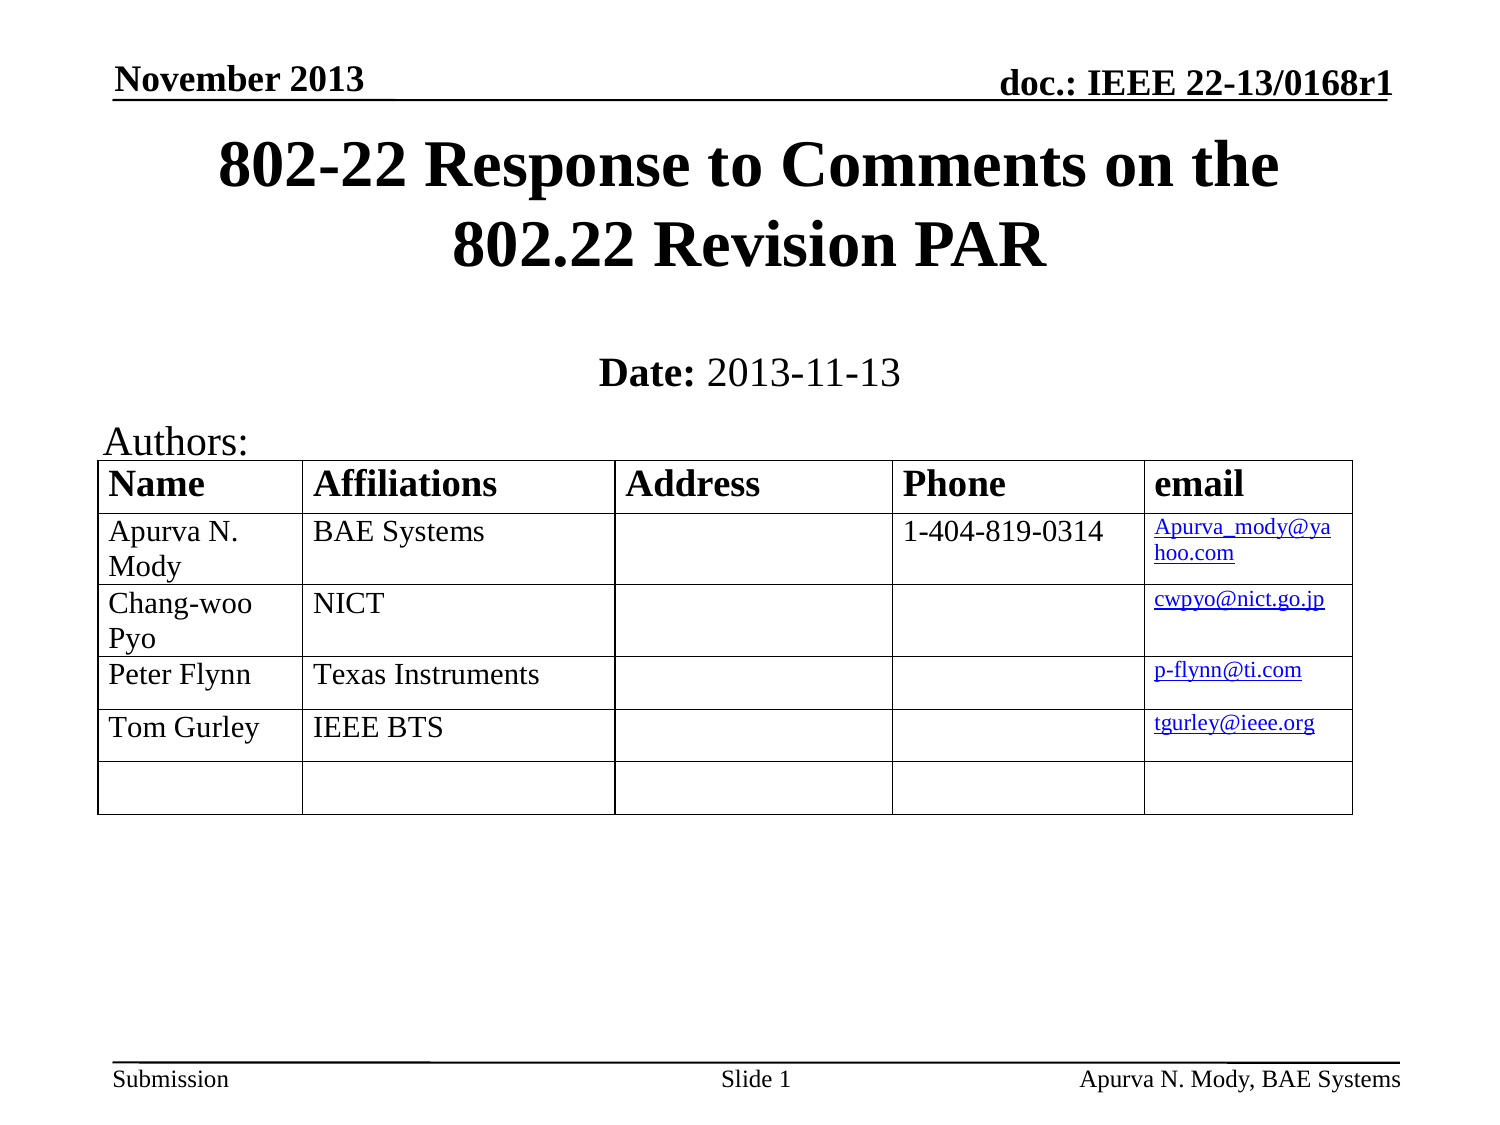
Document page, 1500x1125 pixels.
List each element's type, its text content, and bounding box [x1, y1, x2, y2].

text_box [83, 459, 1388, 861]
slide_number Slide 1 [712, 1061, 800, 1123]
title 802-22 Response to Comments on the 802.22 Revision PAR [112, 112, 1388, 288]
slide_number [114, 54, 493, 100]
text_box Authors: [87, 405, 325, 458]
list Date: 2013-11-13 [112, 337, 1388, 403]
footer Apurva N. Mody, BAE Systems [902, 1061, 1402, 1093]
